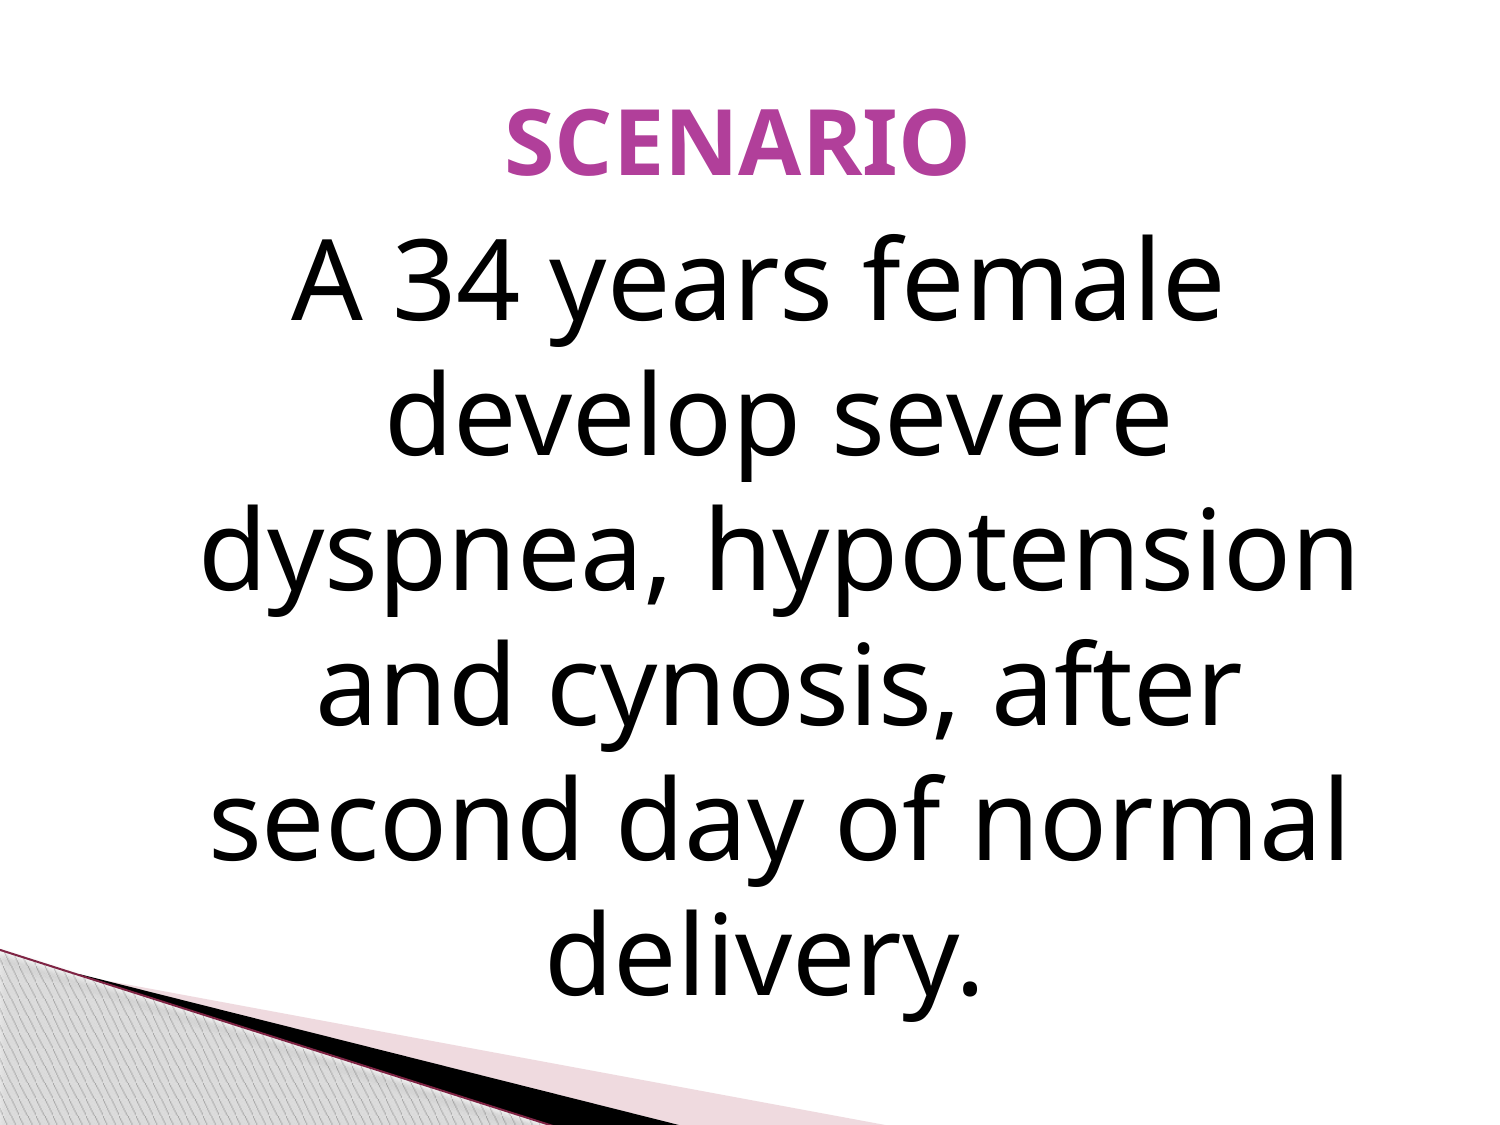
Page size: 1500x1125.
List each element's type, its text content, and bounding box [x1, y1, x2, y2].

list A 34 years female develop severe dyspnea, hypotension and cynosis, after second day of normal delivery. [75, 233, 1425, 986]
title SCENARIO [75, 45, 1425, 233]
